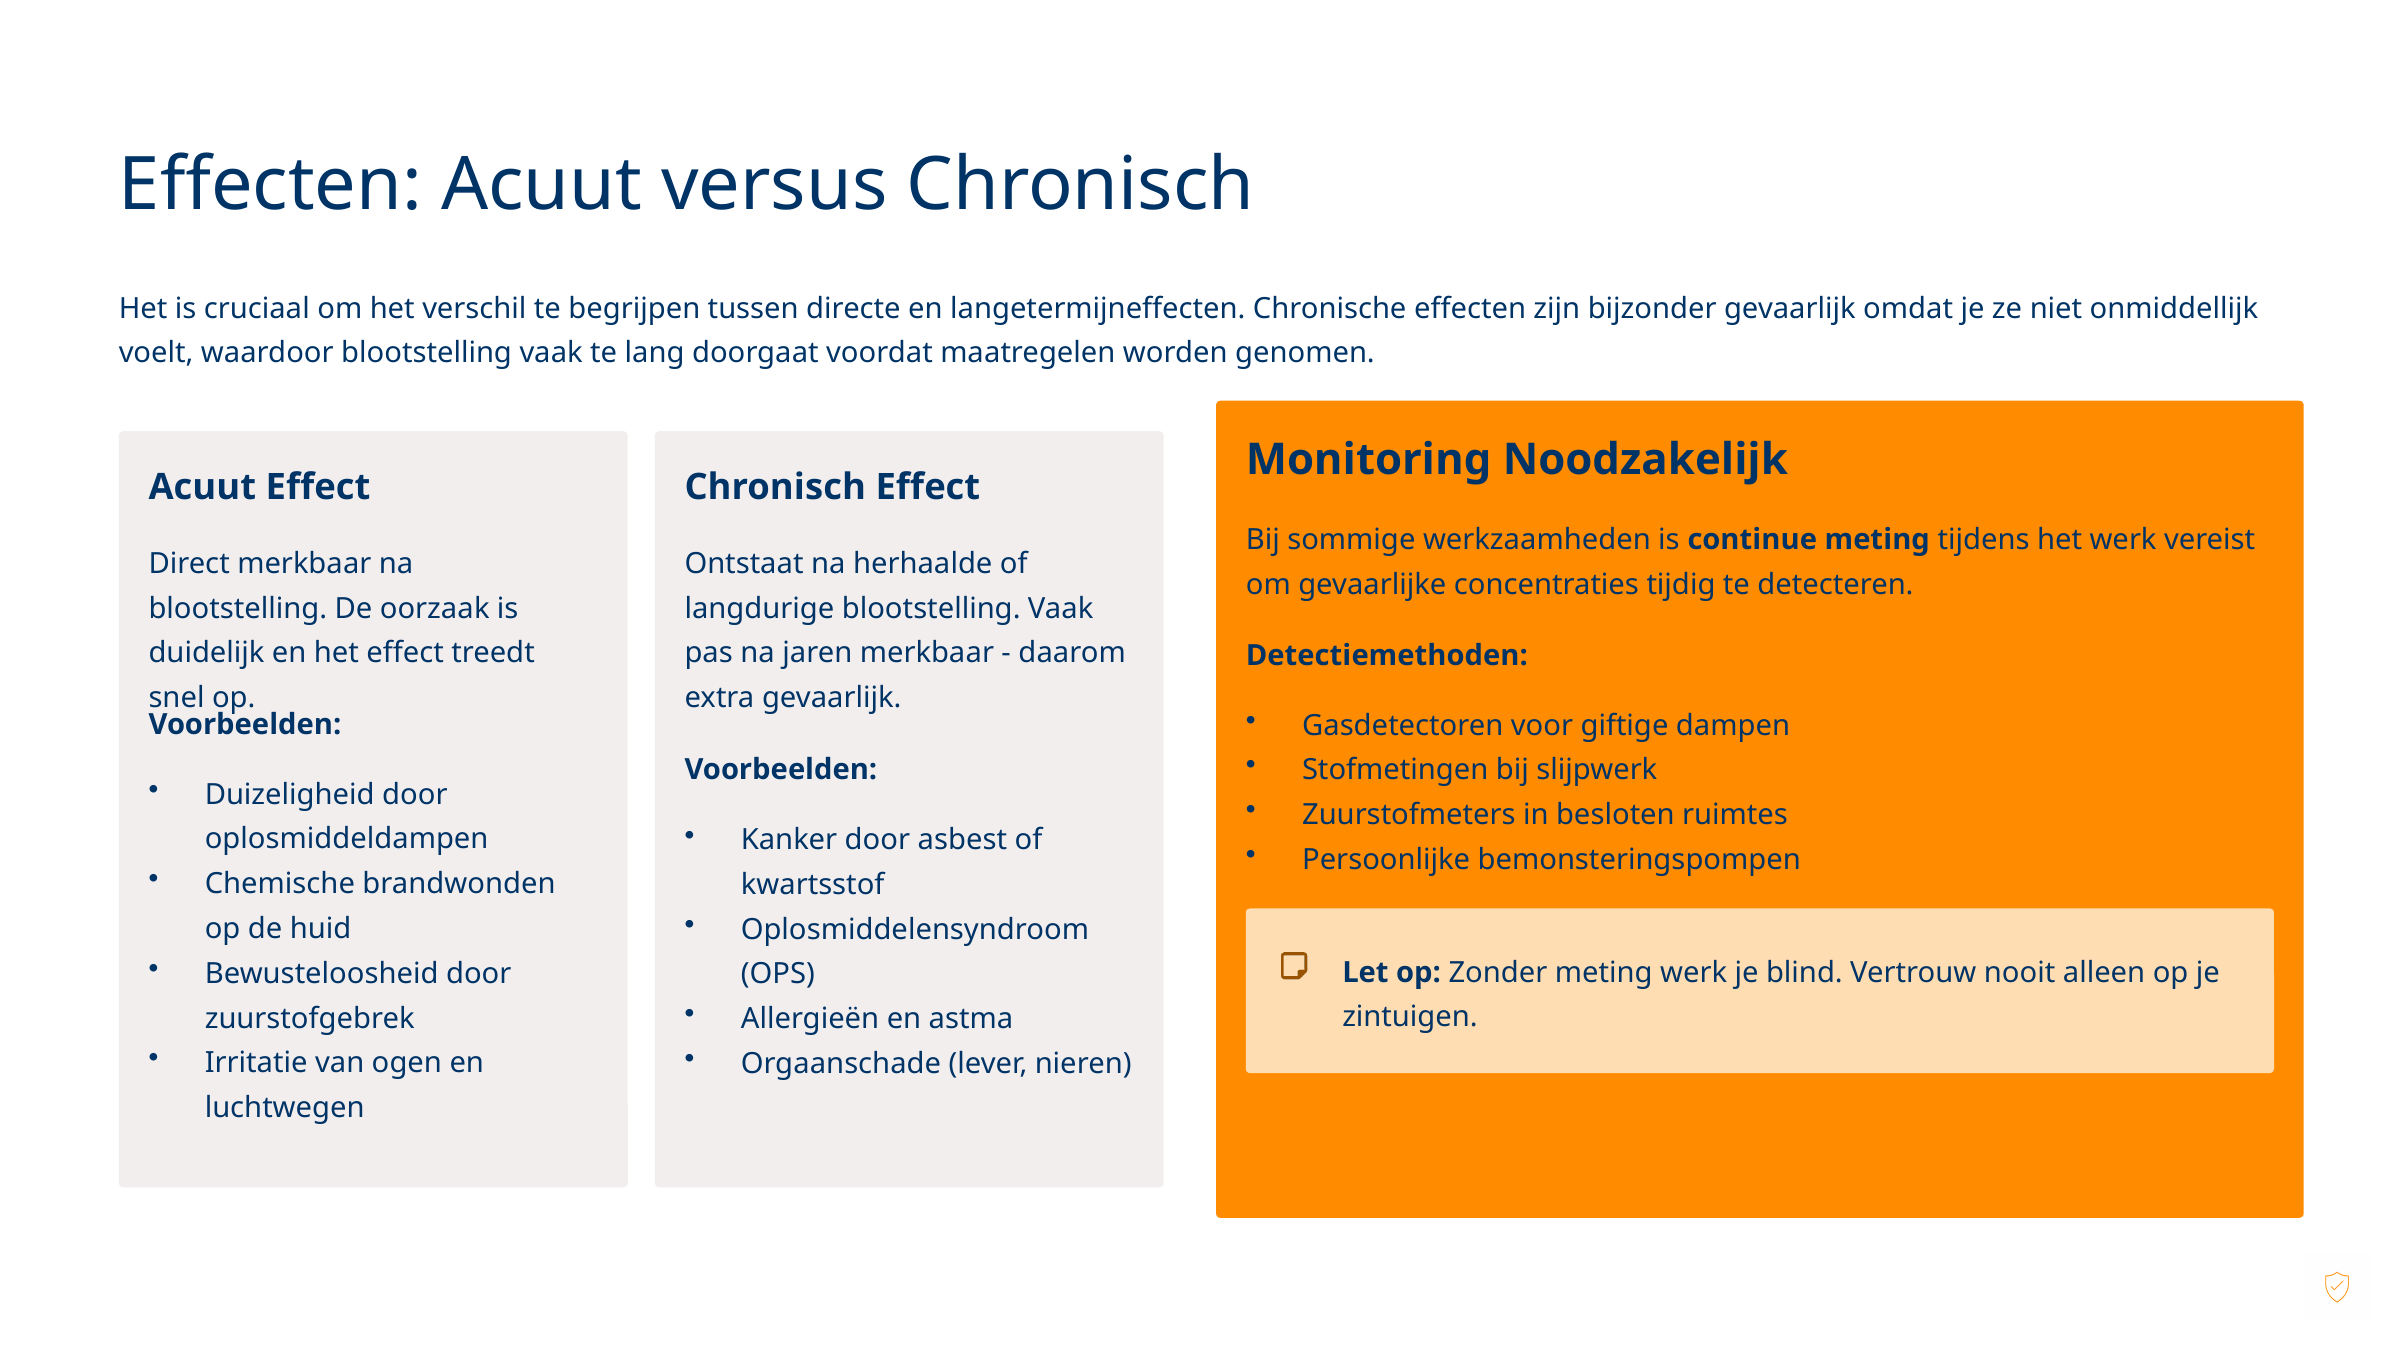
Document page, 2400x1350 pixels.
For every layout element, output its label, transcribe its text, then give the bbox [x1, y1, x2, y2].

text_box Kanker door asbest of kwartsstof Oplosmiddelensyndroom (OPS) Allergieën en astma Orgaanschade (lever, nieren) [684, 810, 1134, 1084]
text_box Het is cruciaal om het verschil te begrijpen tussen directe en langetermijneffecten. Chronische effecten zijn bijzonder gevaarlijk omdat je ze niet onmiddellijk voelt, waardoor blootstelling vaak te lang doorgaat voordat maatregelen worden genomen. [118, 279, 2282, 371]
text_box [654, 431, 1164, 1188]
text_box Gasdetectoren voor giftige dampen Stofmetingen bij slijpwerk Zuurstofmeters in besloten ruimtes Persoonlijke bemonsteringspompen [1245, 696, 2274, 878]
picture [2303, 1253, 2371, 1321]
picture [1275, 950, 1313, 981]
text_box Monitoring Noodzakelijk [1245, 427, 1792, 484]
text_box Effecten: Acuut versus Chronisch [118, 132, 1341, 225]
text_box Direct merkbaar na blootstelling. De oorzaak is duidelijk en het effect treedt snel op. [148, 534, 598, 671]
text_box Acuut Effect [148, 460, 521, 508]
text_box Voorbeelden: [684, 740, 1134, 787]
text_box Ontstaat na herhaalde of langdurige blootstelling. Vaak pas na jaren merkbaar - daarom extra gevaarlijk. [684, 534, 1134, 717]
text_box Chronisch Effect [684, 460, 1057, 508]
text_box Detectiemethoden: [1245, 626, 2274, 672]
text_box Let op: Zonder meting werk je blind. Vertrouw nooit alleen op je zintuigen. [1342, 943, 2245, 1034]
text_box [118, 431, 628, 1188]
text_box Bij sommige werkzaamheden is continue meting tijdens het werk vereist om gevaarlijke concentraties tijdig te detecteren. [1245, 510, 2274, 602]
text_box [1245, 908, 2275, 1074]
text_box Duizeligheid door oplosmiddeldampen Chemische brandwonden op de huid Bewusteloosheid door zuurstofgebrek Irritatie van ogen en luchtwegen [148, 765, 598, 1130]
text_box [1216, 400, 2304, 1218]
text_box Voorbeelden: [148, 695, 598, 741]
